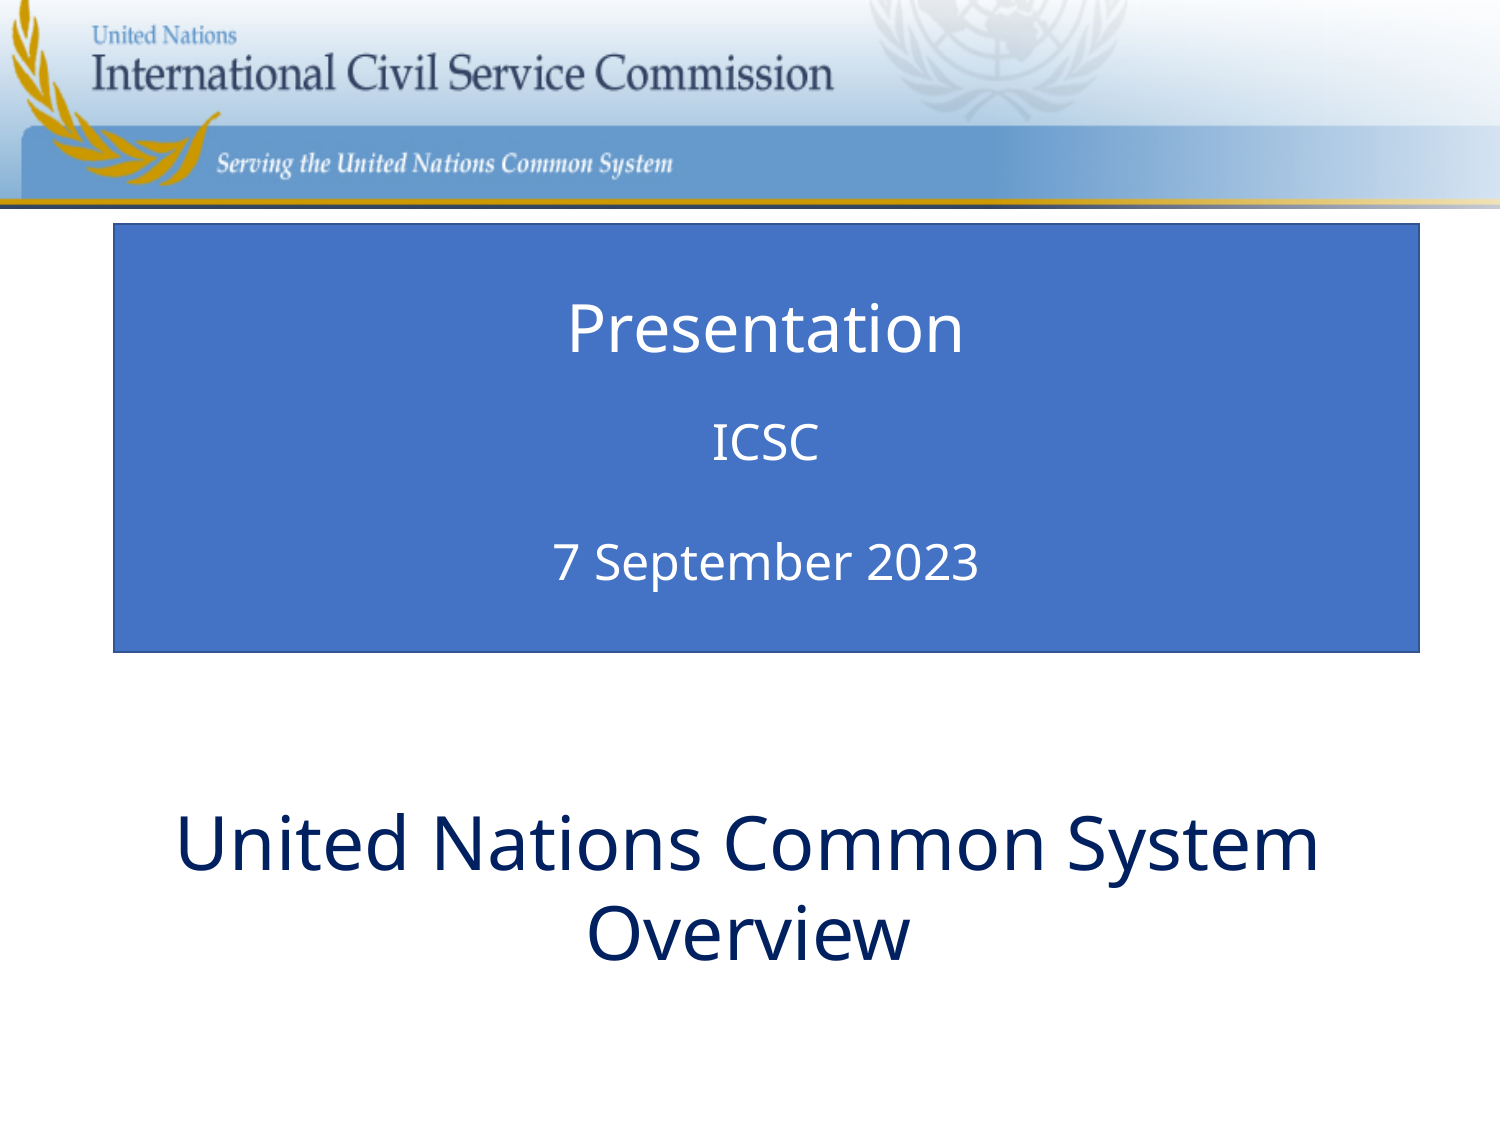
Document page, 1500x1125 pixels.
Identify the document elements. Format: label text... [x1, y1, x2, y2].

text_box United Nations Common System Overview [95, 787, 1402, 983]
text_box Presentation ICSC 7 September 2023 [113, 223, 1420, 653]
picture [0, 0, 1500, 209]
